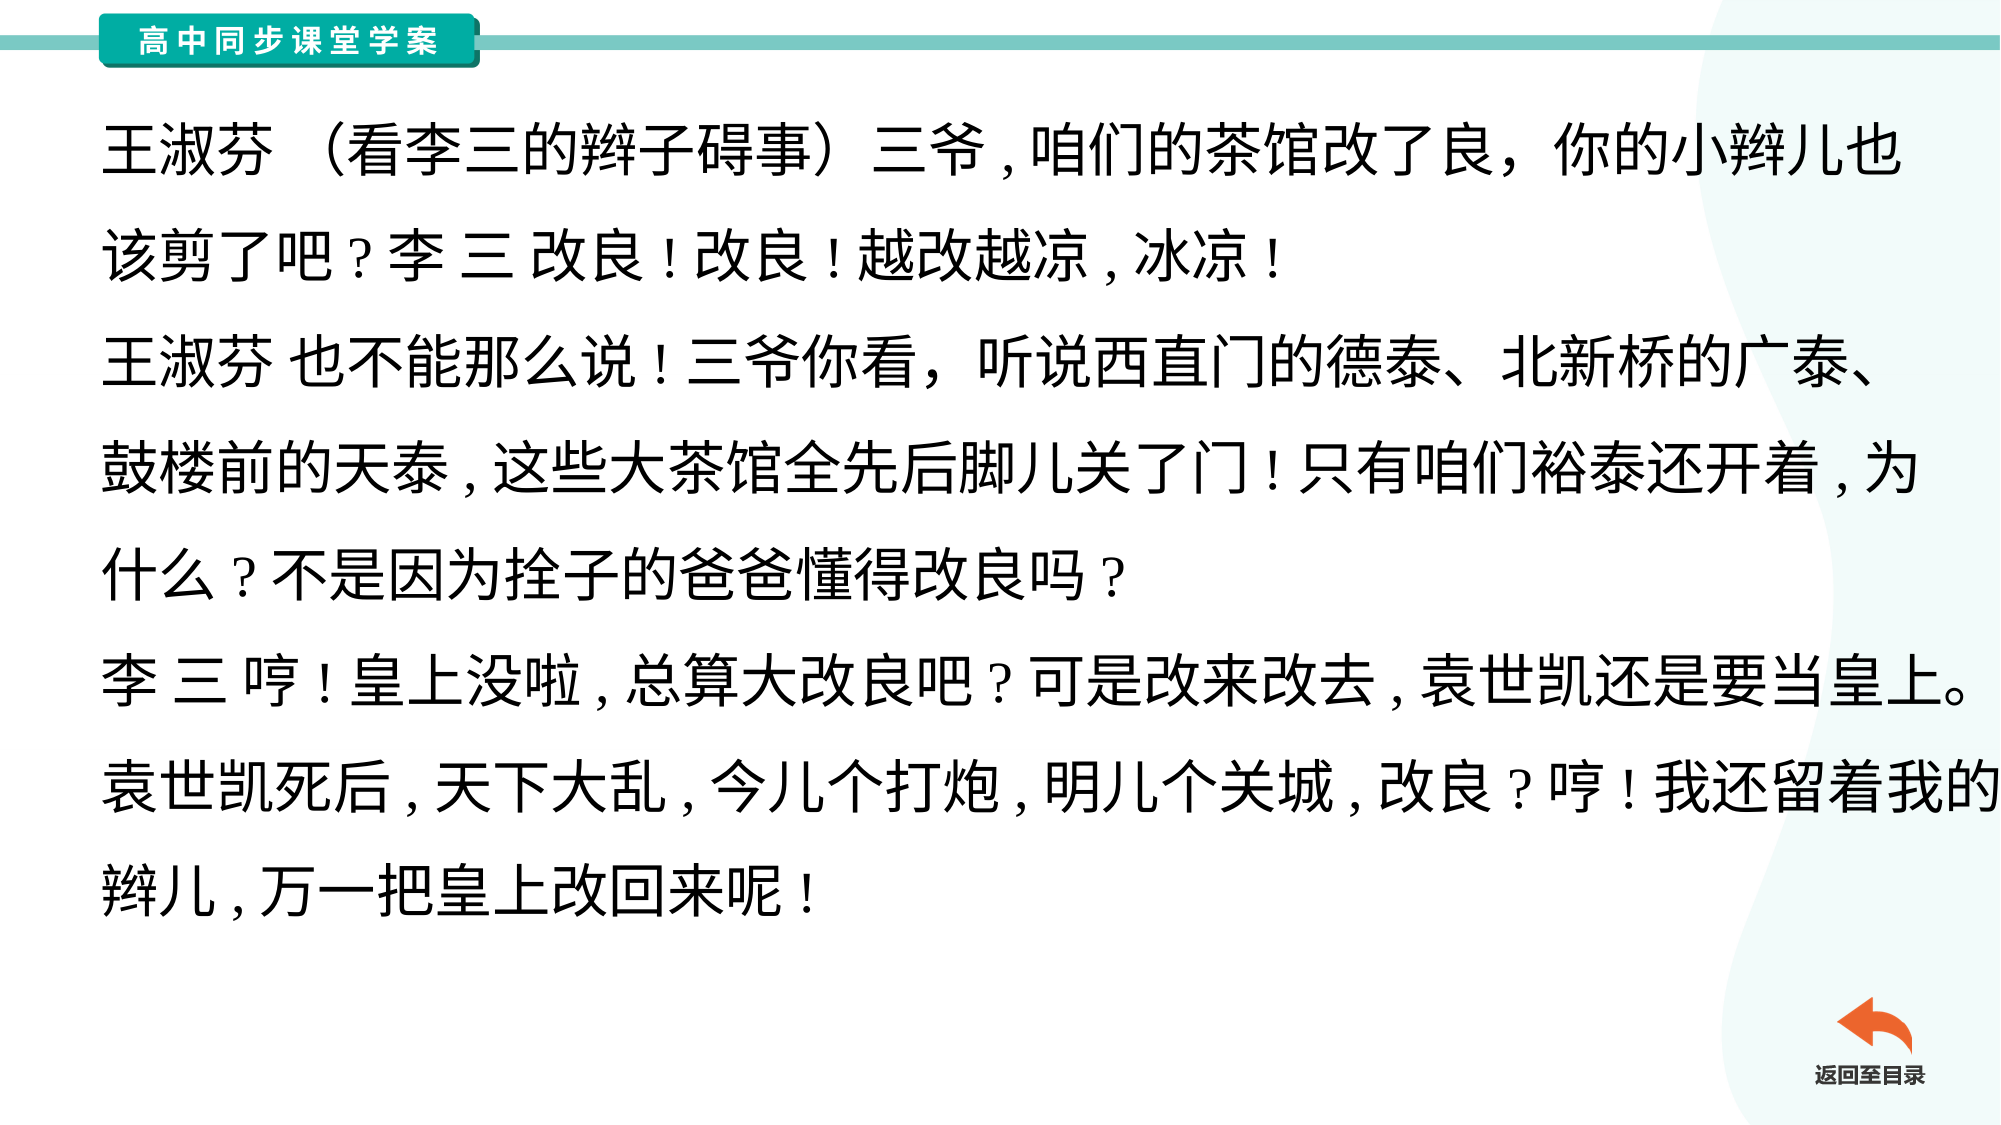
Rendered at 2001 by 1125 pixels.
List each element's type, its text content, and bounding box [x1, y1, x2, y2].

picture [0, 0, 2000, 1125]
text_box 王淑芬 （看李三的辫子碍事）三爷,咱们的茶馆改了良，你的小辫儿也 该剪了吧?李 三 改良!改良!越改越凉,冰凉! 王淑芬 也不能那么说!三爷你看，听说西直门的德泰、北新桥的广泰、 鼓楼前的天泰,这些大茶馆全先后脚儿关了门!只有咱们裕泰还开着,为 什么?不是因为拴子的爸爸懂得改良吗? 李 三 哼!皇上没啦,总算大改良吧?可是改来改去,袁世凯还是要当皇上。 袁世凯死后,天下大乱,今儿个打炮,明儿个关城,改良?哼!我还留着我的小 辫儿,万一把皇上改回来呢!#2.2 [100, 76, 1899, 912]
